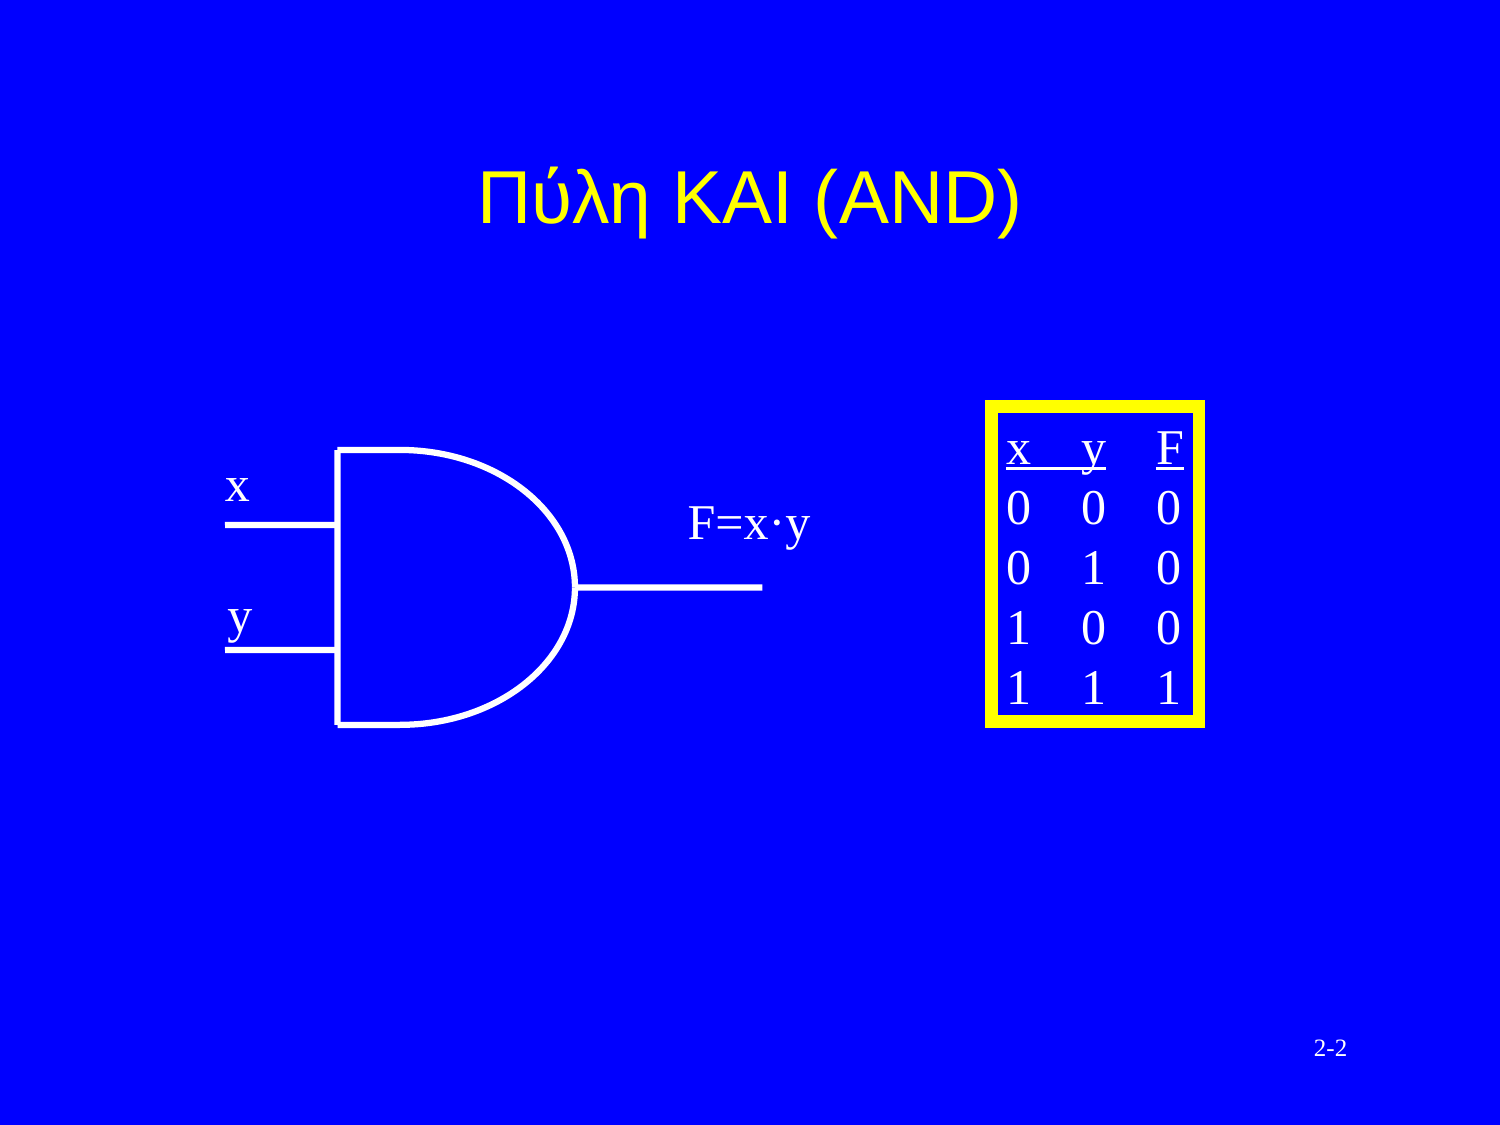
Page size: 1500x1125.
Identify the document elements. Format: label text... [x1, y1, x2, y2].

text_box F=x·y [672, 481, 826, 557]
text_box [399, 587, 575, 725]
title Πύλη ΚΑΙ (AND) [112, 99, 1388, 288]
text_box y [212, 574, 268, 650]
text_box x [210, 444, 265, 519]
text_box [399, 449, 575, 587]
text_box x y F 0 0 0 0 1 0 1 0 0 1 1 1 [991, 406, 1199, 722]
